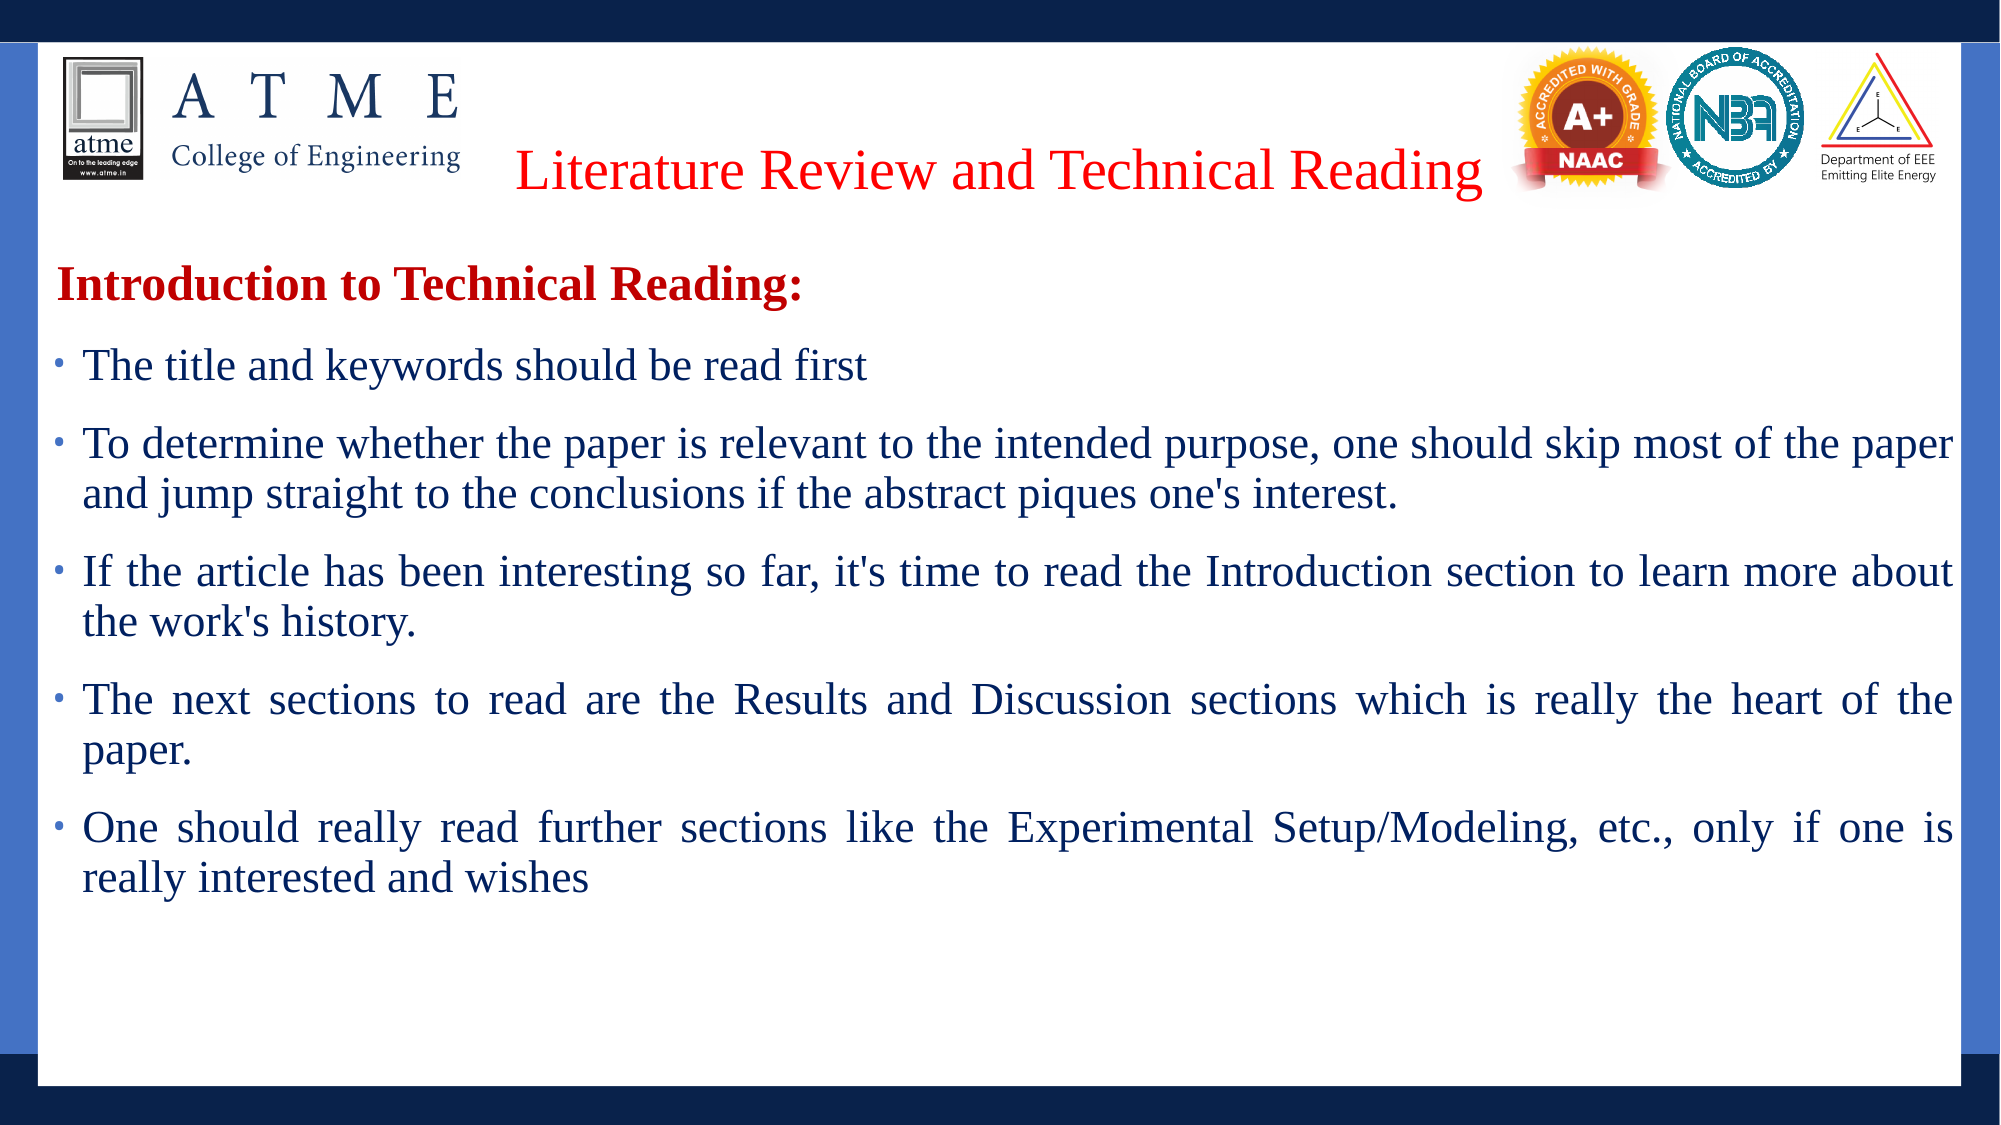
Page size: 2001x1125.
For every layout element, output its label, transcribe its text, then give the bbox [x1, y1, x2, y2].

picture [1815, 49, 1939, 184]
list Introduction to Technical Reading: The title and keywords should be read first To determine whether the paper is relevant to the intended purpose, one should skip most of the paper and jump straight to the conclusions if the abstract piques one's interest. If the article has been interesting so far, it's time to read the Introduction section to learn more about the work's history. The next sections to read are the Results and Discussion sections which is really the heart of the paper. One should really read further sections like the Experimental Setup/Modeling, etc., only if one is really interested and wishes [29, 250, 1971, 1051]
picture [0, 0, 2000, 43]
title Literature Review and Technical Reading [189, 27, 1810, 250]
picture [63, 57, 189, 180]
picture [0, 1054, 2000, 1125]
